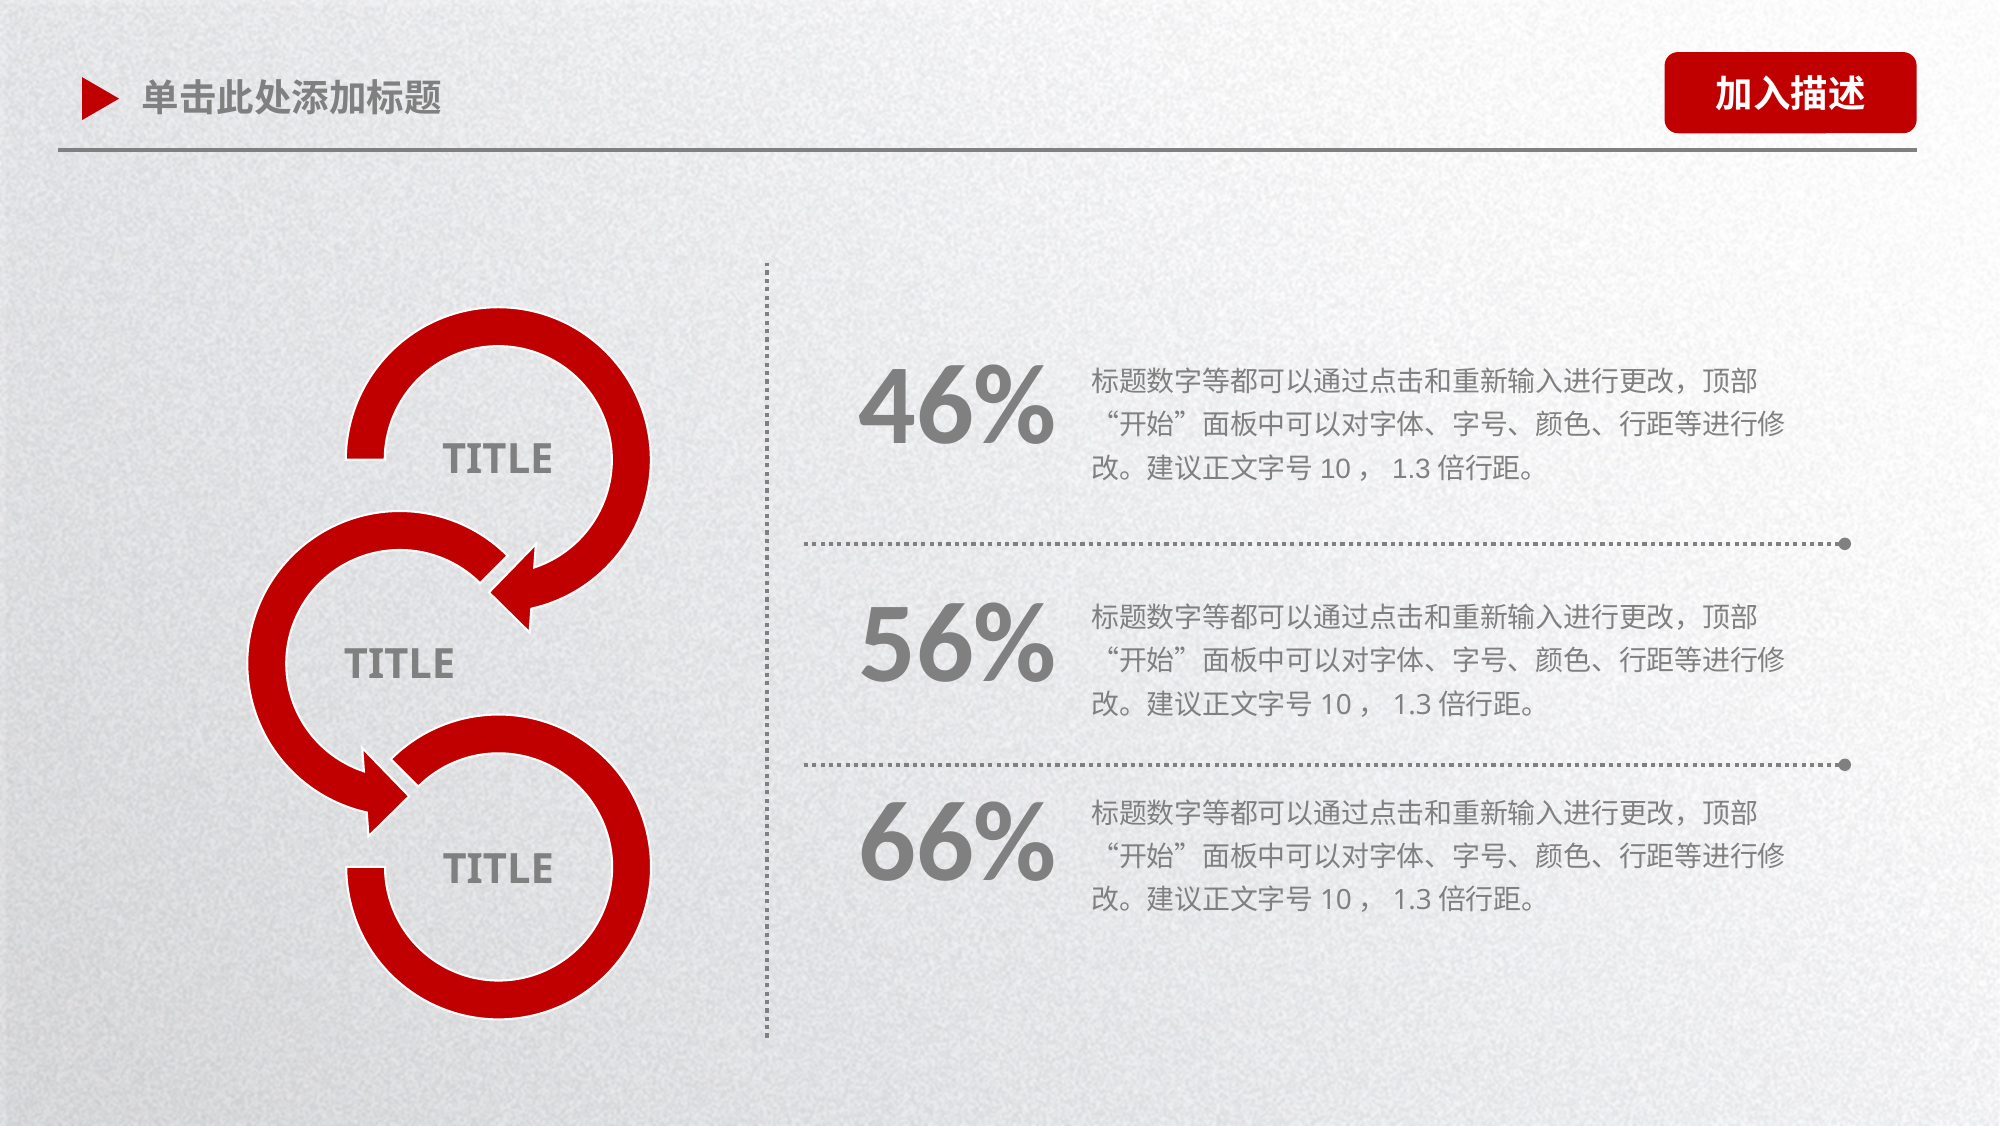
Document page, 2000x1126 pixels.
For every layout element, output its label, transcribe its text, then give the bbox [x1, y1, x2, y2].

picture [0, 0, 2000, 1126]
text_box 标题数字等都可以通过点击和重新输入进行更改，顶部“开始”面板中可以对字体、字号、颜色、行距等进行修改。建议正文字号10，1.3倍行距。 [1076, 582, 1807, 728]
text_box 46% [1002, 322, 1073, 474]
text_box 标题数字等都可以通过点击和重新输入进行更改，顶部“开始”面板中可以对字体、字号、颜色、行距等进行修改。建议正文字号10，1.3倍行距。 [1076, 346, 1807, 492]
text_box 56% [1002, 560, 1073, 712]
text_box 66% [1002, 759, 1073, 764]
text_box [58, 51, 1917, 150]
text_box 标题数字等都可以通过点击和重新输入进行更改，顶部“开始”面板中可以对字体、字号、颜色、行距等进行修改。建议正文字号10，1.3倍行距。 [1076, 777, 1807, 923]
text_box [0, 282, 766, 1020]
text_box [768, 282, 1002, 1020]
text_box 66% [1002, 765, 1073, 911]
